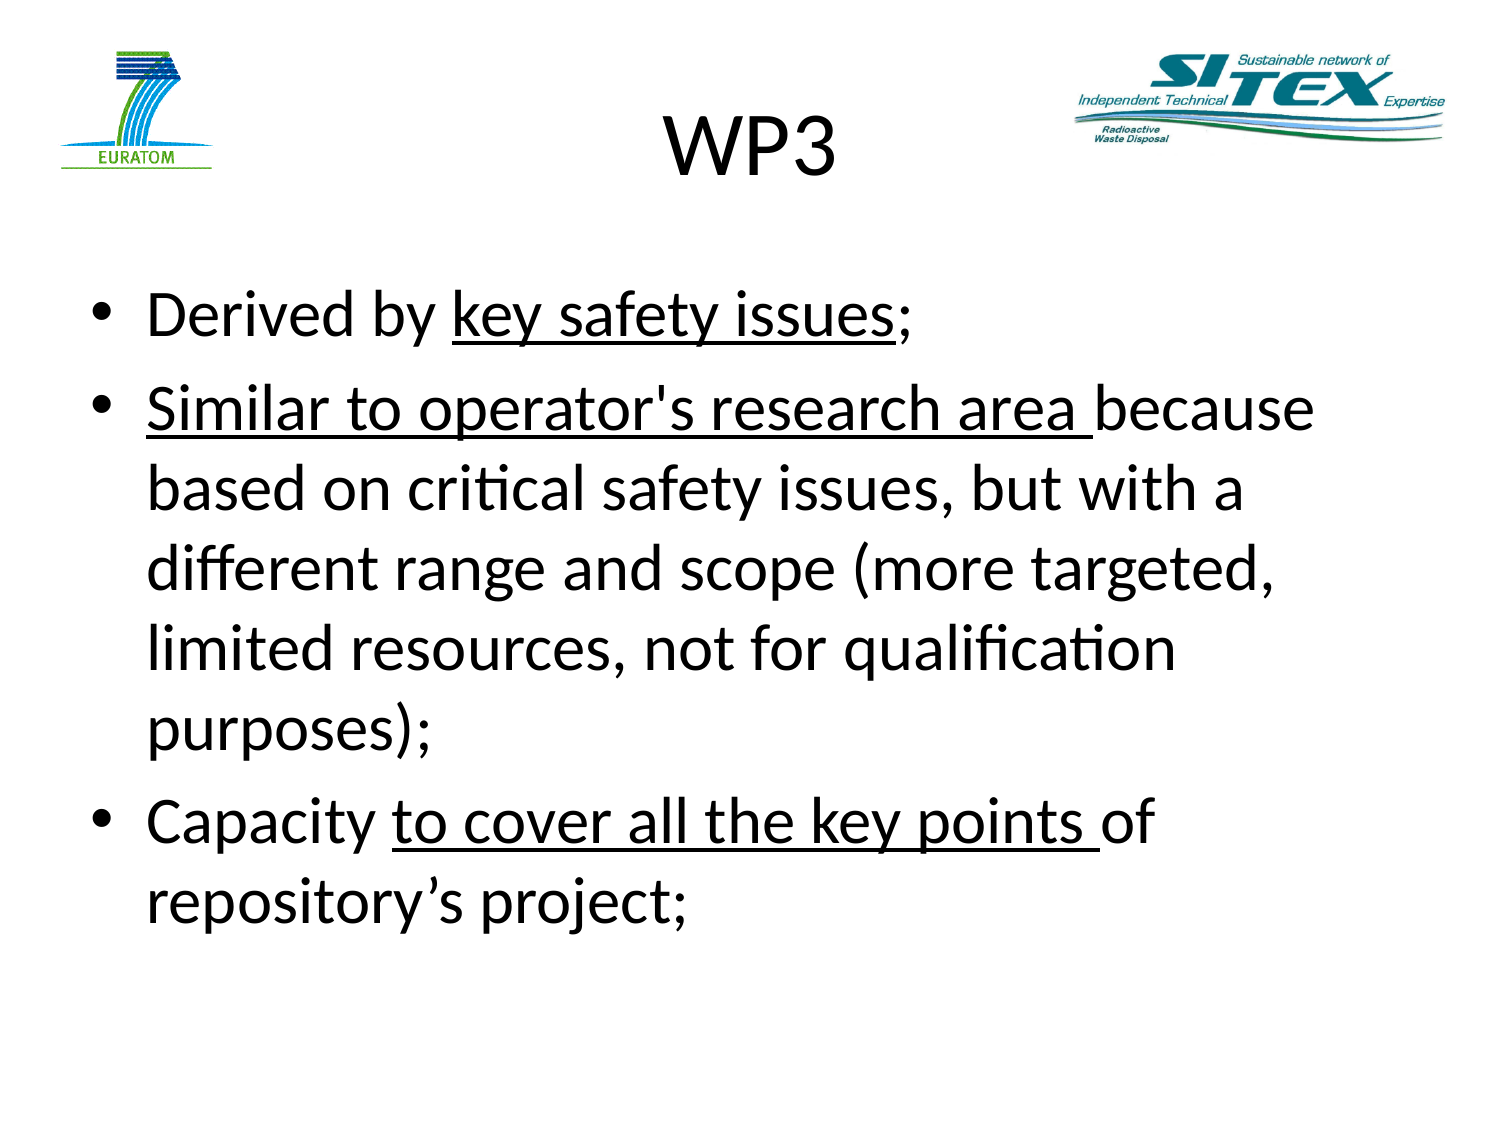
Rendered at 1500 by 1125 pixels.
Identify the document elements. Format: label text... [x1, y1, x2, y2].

list Derived by key safety issues; Similar to operator's research area because based on critical safety issues, but with a different range and scope (more targeted, limited resources, not for qualification purposes); Capacity to cover all the key points of repository’s project; [75, 262, 1425, 1005]
title WP3 [75, 45, 1425, 233]
picture [53, 42, 219, 178]
picture [1057, 31, 1470, 163]
